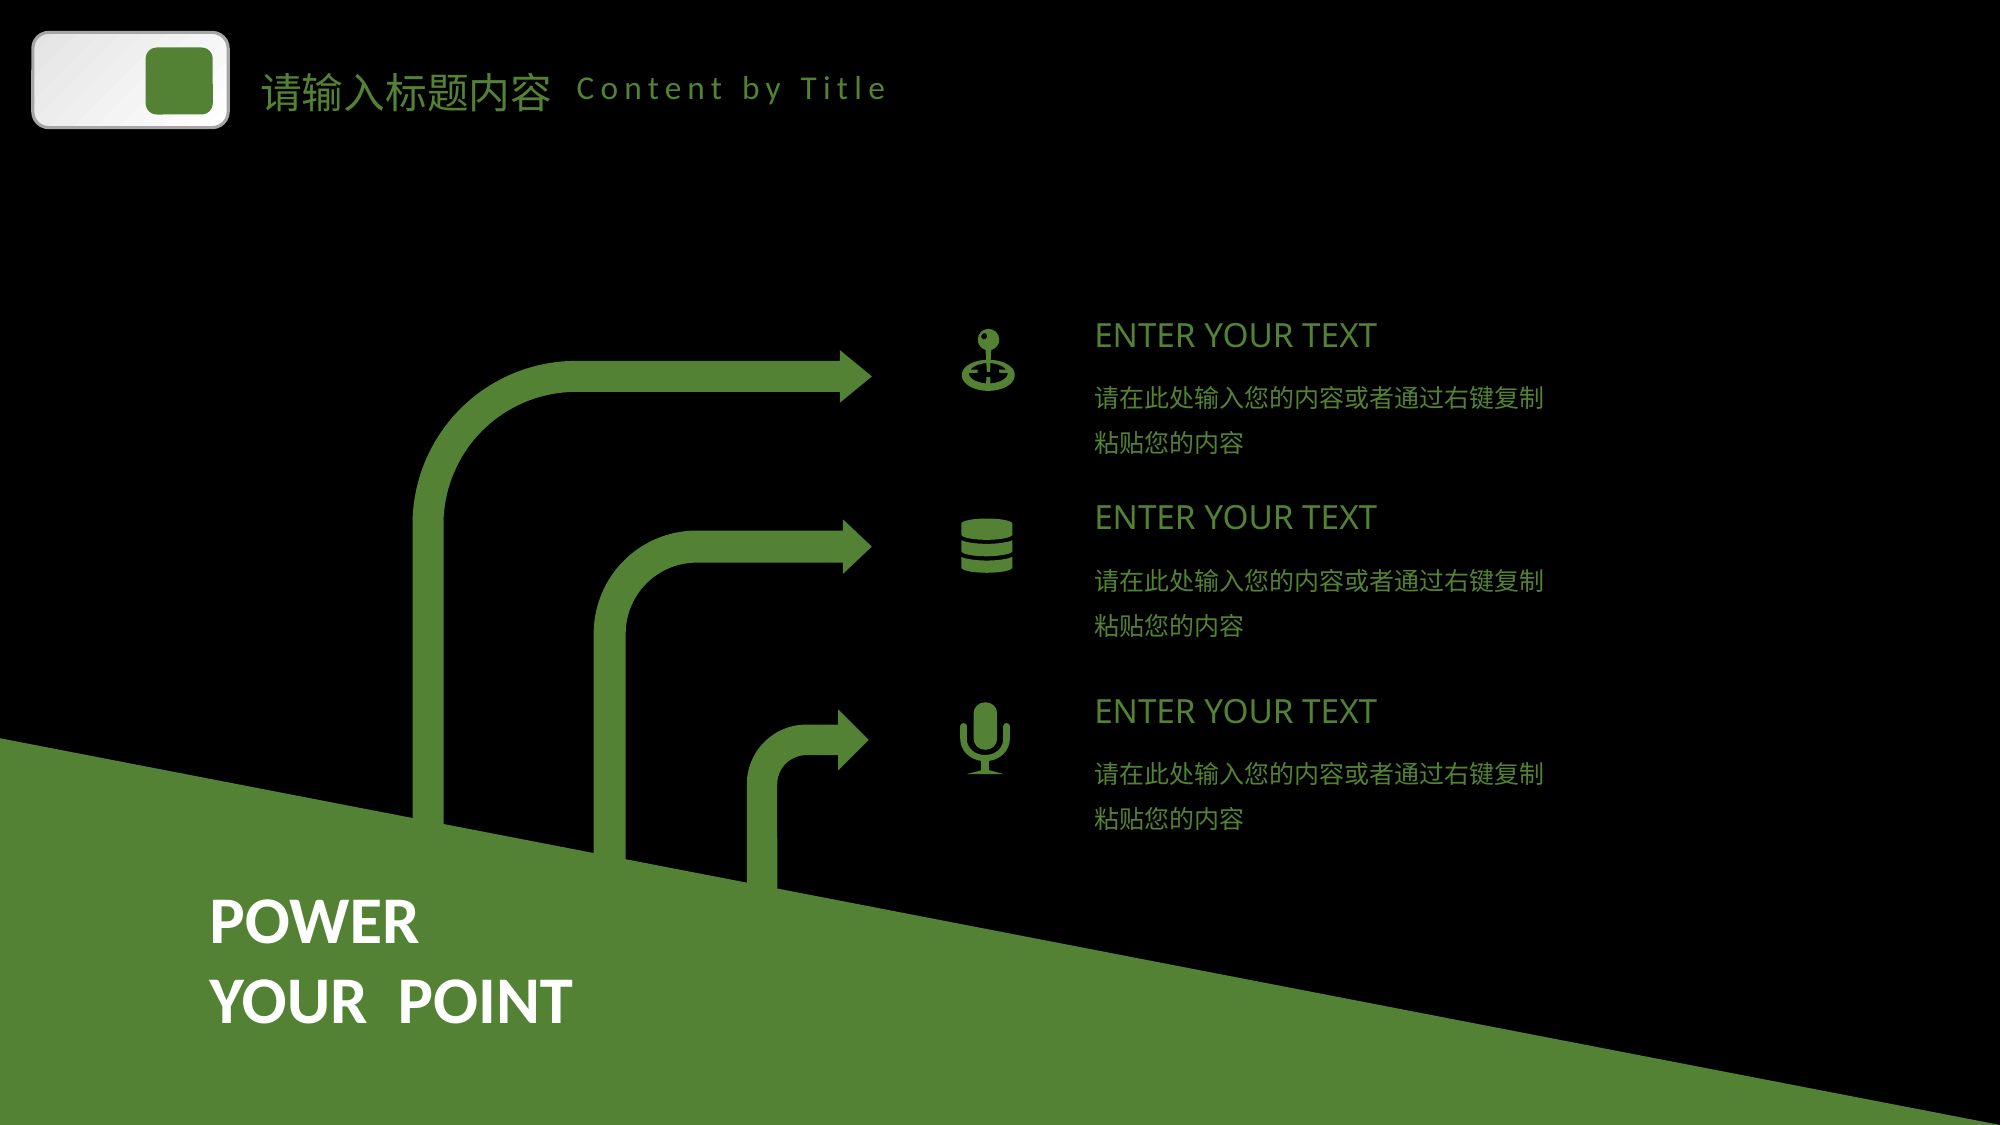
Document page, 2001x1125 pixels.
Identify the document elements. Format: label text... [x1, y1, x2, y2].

text_box Content by Title [710, 58, 901, 114]
text_box ENTER YOUR TEXT [1079, 489, 1498, 542]
text_box [961, 328, 1015, 391]
text_box 请在此处输入您的内容或者通过右键复制粘贴您的内容 [1079, 542, 1583, 648]
text_box POWER YOUR POINT [194, 869, 733, 1045]
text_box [961, 518, 1013, 573]
text_box [745, 706, 871, 911]
text_box ENTER YOUR TEXT [1079, 682, 1498, 736]
text_box [592, 516, 874, 863]
text_box 请输入标题内容 [245, 34, 710, 125]
text_box 请在此处输入您的内容或者通过右键复制粘贴您的内容 [1079, 736, 1583, 841]
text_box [960, 702, 1010, 775]
text_box [0, 737, 2000, 1125]
text_box [411, 347, 874, 839]
text_box 请在此处输入您的内容或者通过右键复制粘贴您的内容 [1079, 360, 1583, 465]
text_box ENTER YOUR TEXT [1079, 306, 1498, 360]
